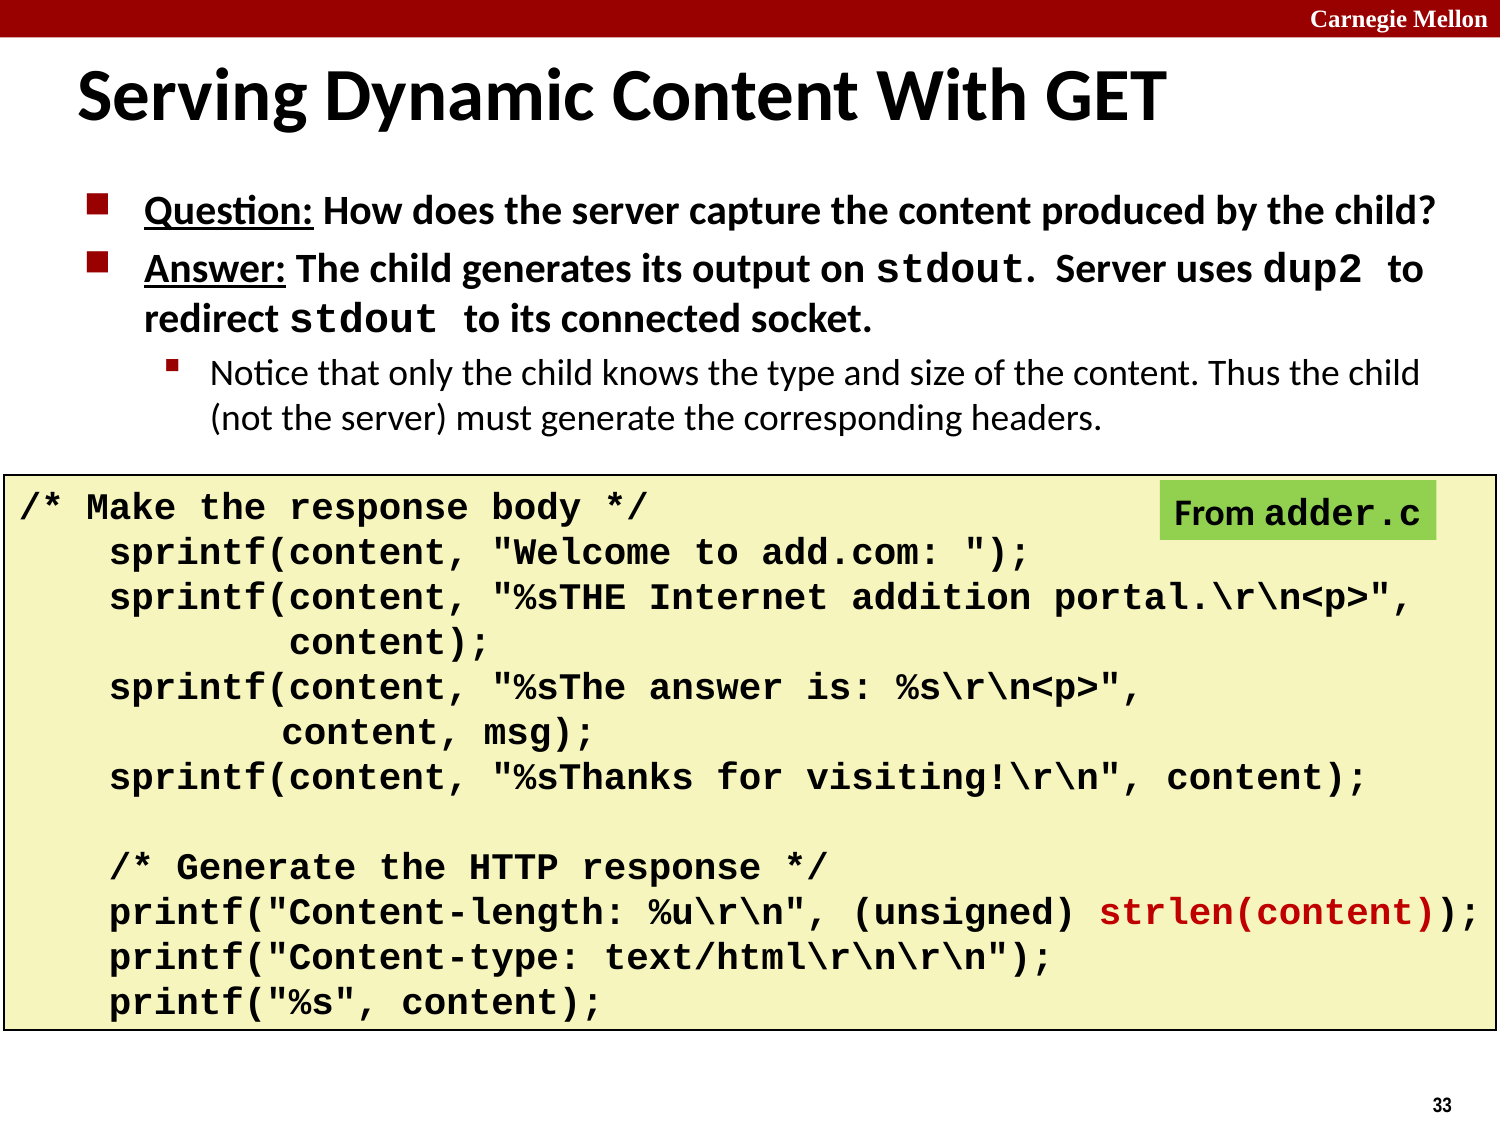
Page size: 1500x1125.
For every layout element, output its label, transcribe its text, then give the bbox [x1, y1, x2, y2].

list Question: How does the server capture the content produced by the child? Answer: The child generates its output on stdout. Server uses dup2 to redirect stdout to its connected socket. Notice that only the child knows the type and size of the content. Thus the child (not the server) must generate the corresponding headers. [72, 174, 1500, 538]
text_box /* Make the response body */ sprintf(content, "Welcome to add.com: "); sprintf(content, "%sTHE Internet addition portal.\r\n<p>", content); sprintf(content, "%sThe answer is: %s\r\n<p>", content, msg); sprintf(content, "%sThanks for visiting!\r\n", content); /* Generate the HTTP response */ printf("Content-length: %u\r\n", (unsigned) strlen(content)); printf("Content-type: text/html\r\n\r\n"); printf("%s", content); [3, 474, 1497, 1030]
text_box From adder.c [1159, 480, 1437, 540]
title Serving Dynamic Content With GET [62, 37, 1438, 151]
